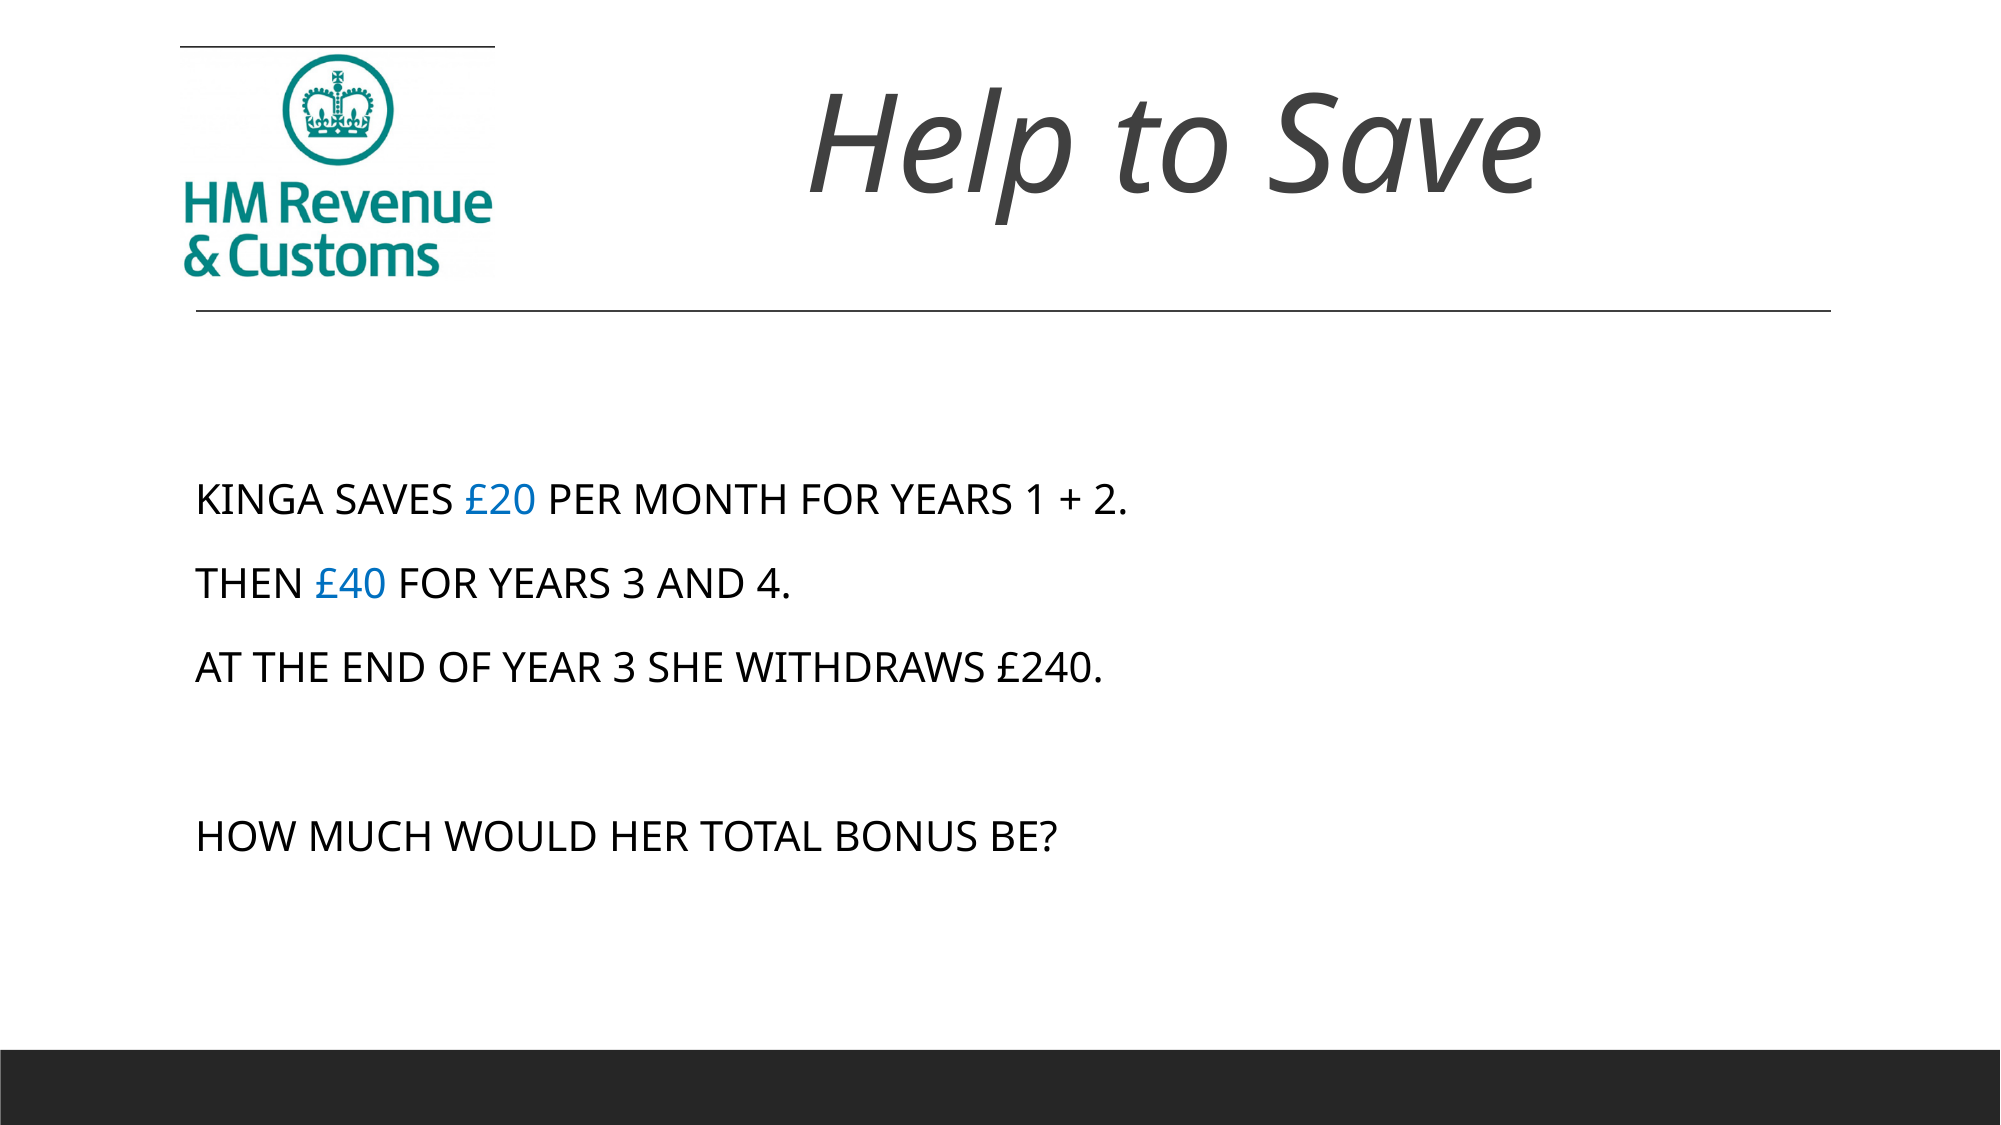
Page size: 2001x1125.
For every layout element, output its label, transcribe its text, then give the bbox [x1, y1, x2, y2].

title Help to Save [519, 47, 1830, 230]
list Kinga saves £20 per month For years 1 + 2. then £40 for Years 3 and 4. At the end of year 3 she withdraws £240. How much would her total bonus be? [180, 307, 1830, 1021]
picture [179, 46, 496, 282]
